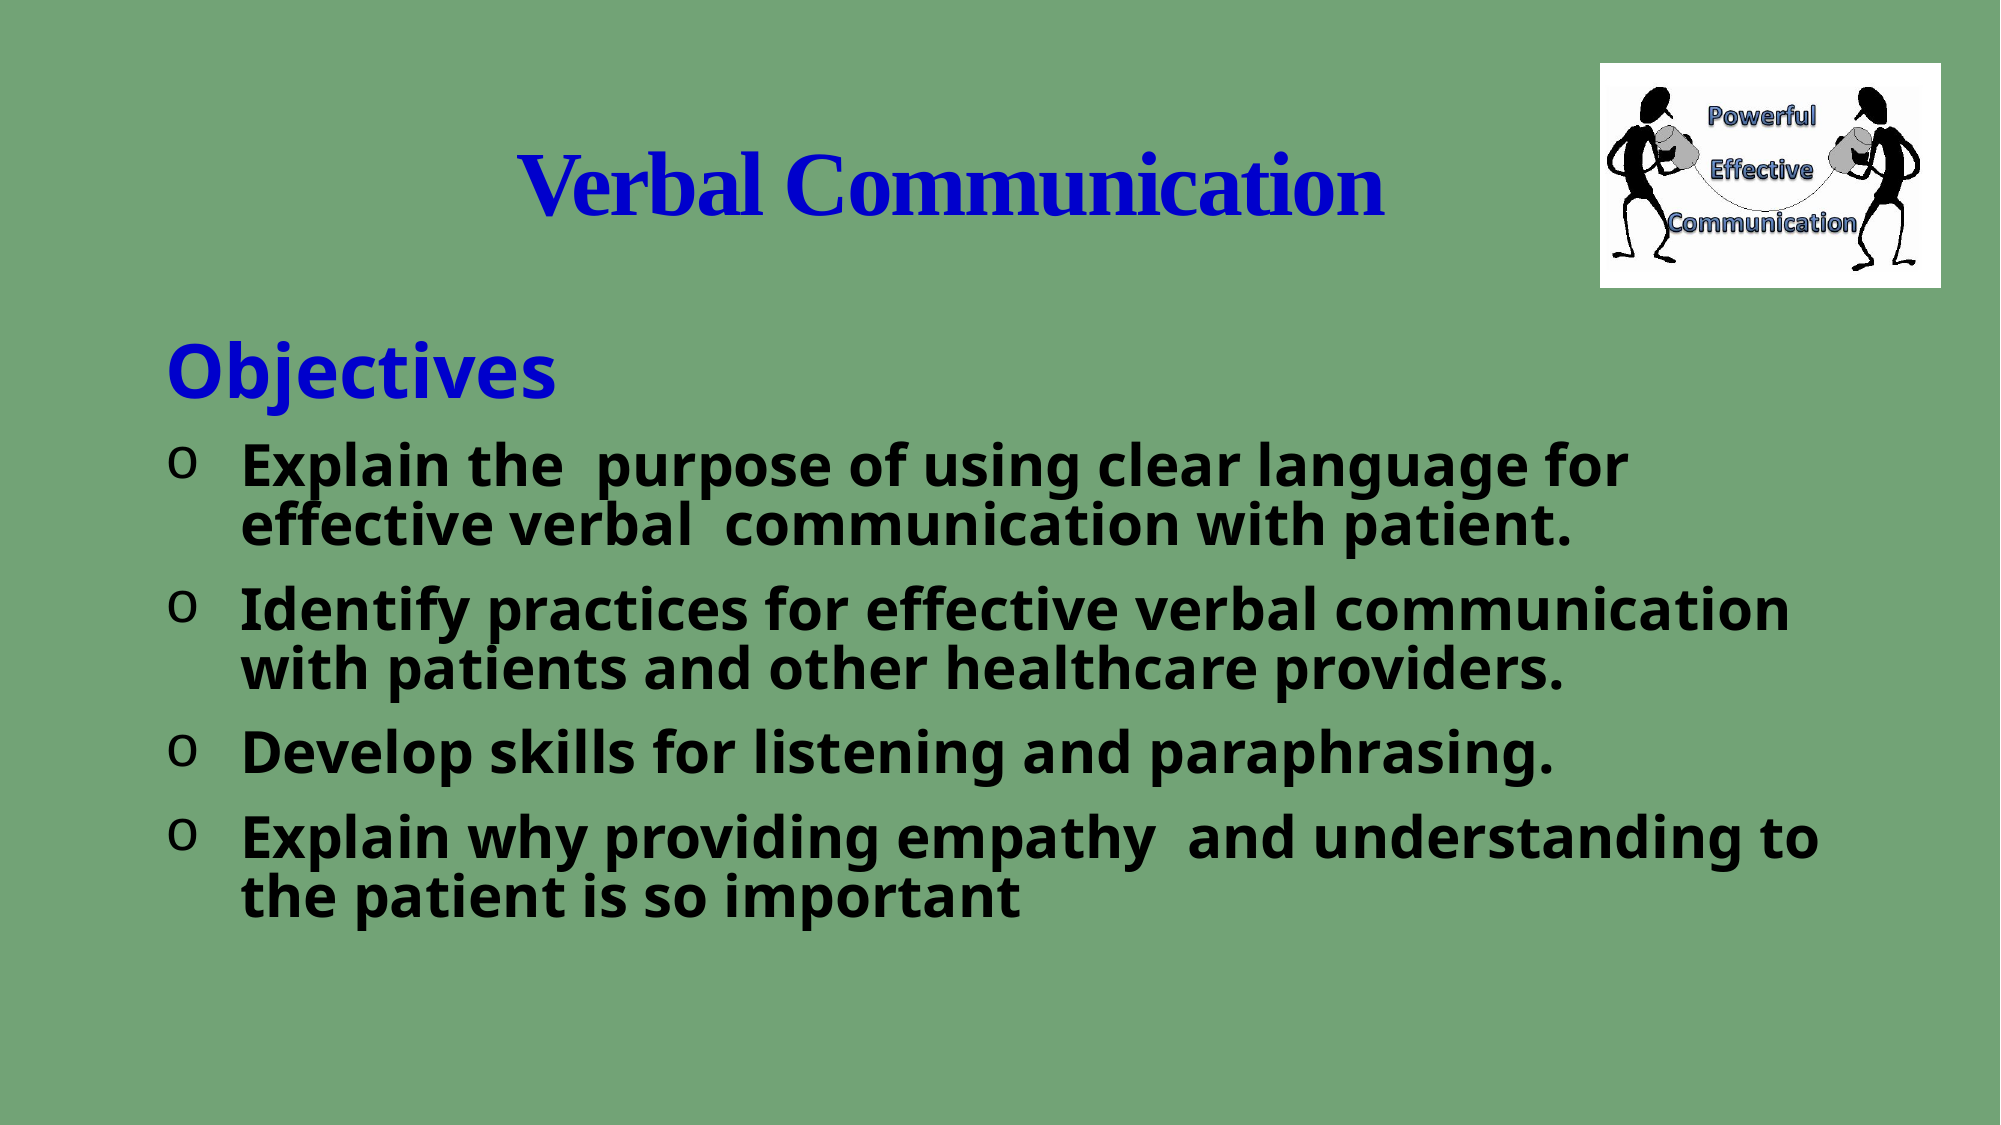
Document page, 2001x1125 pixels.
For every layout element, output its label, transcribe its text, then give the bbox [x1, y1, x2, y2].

picture [1600, 63, 1941, 288]
subtitle Objectives Explain the purpose of using clear language for effective verbal communication with patient. Identify practices for effective verbal communication with patients and other healthcare providers. Develop skills for listening and paraphrasing. Explain why providing empathy and understanding to the patient is so important [150, 329, 1857, 983]
title Verbal Communication [227, 105, 1600, 241]
